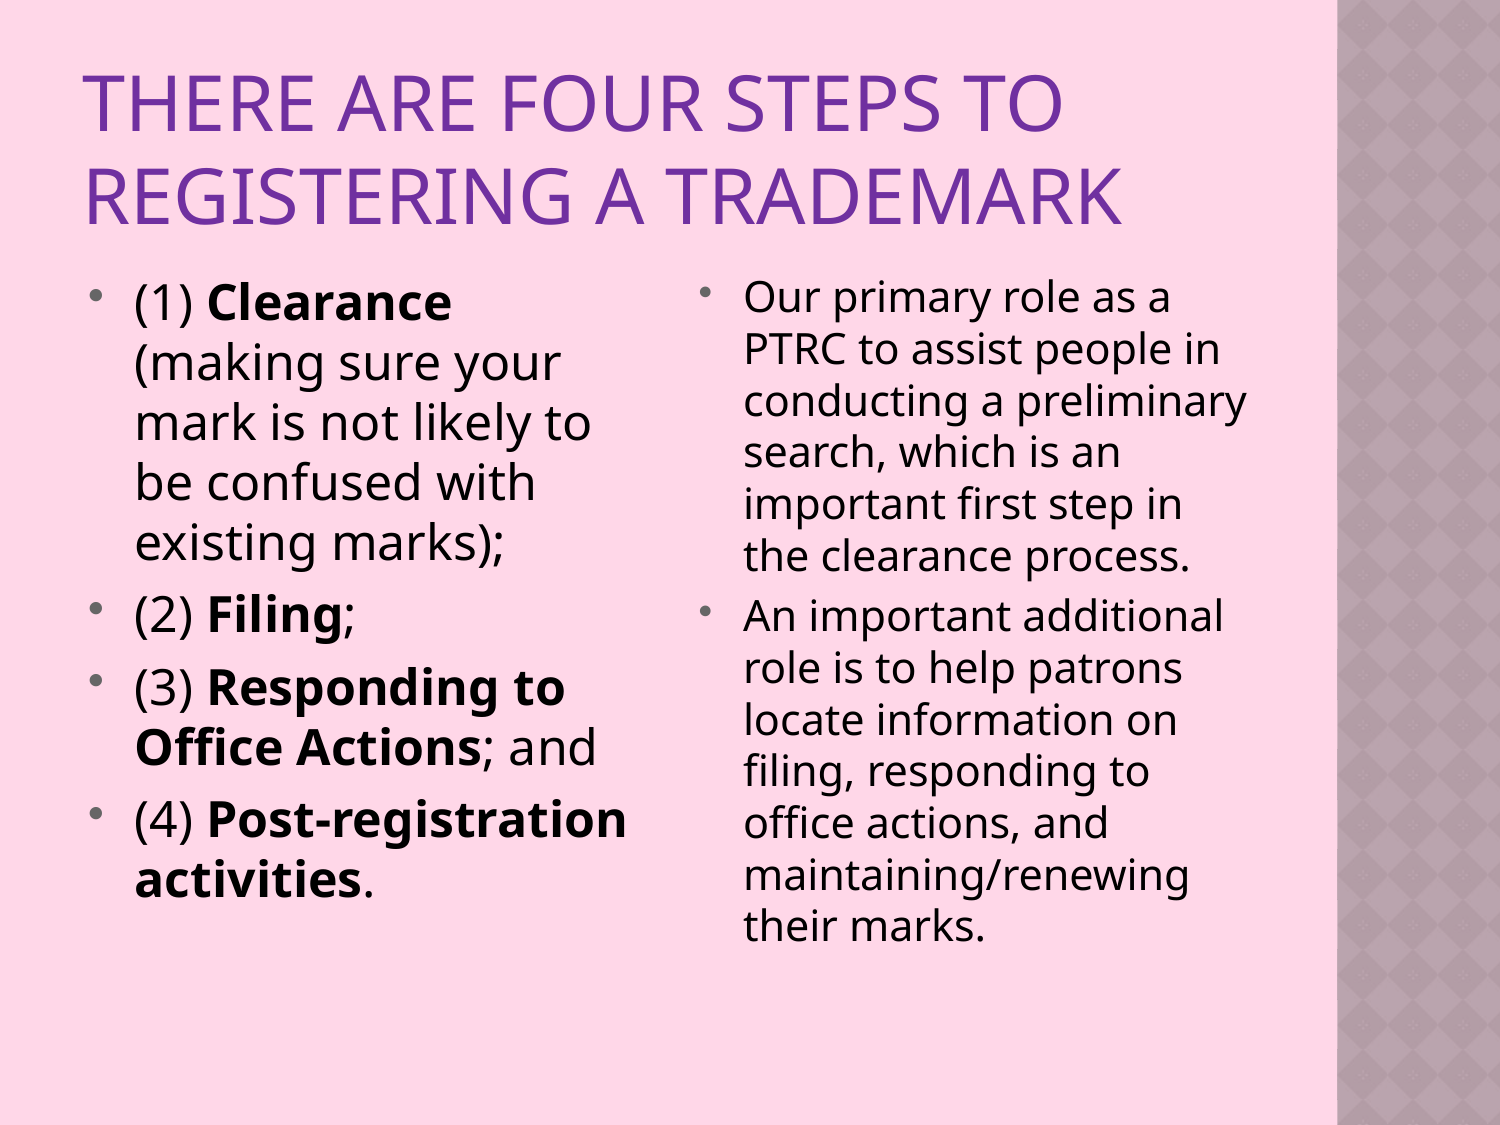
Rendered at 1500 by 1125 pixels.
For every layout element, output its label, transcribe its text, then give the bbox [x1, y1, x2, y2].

title There are four steps to registering a trademark [75, 52, 1263, 240]
list (1) Clearance (making sure your mark is not likely to be confused with existing marks); (2) Filing; (3) Responding to Office Actions; and (4) Post-registration activities. [75, 262, 653, 1005]
list Our primary role as a PTRC to assist people in conducting a preliminary search, which is an important first step in the clearance process. An important additional role is to help patrons locate information on filing, responding to office actions, and maintaining/renewing their marks. [685, 262, 1263, 1005]
